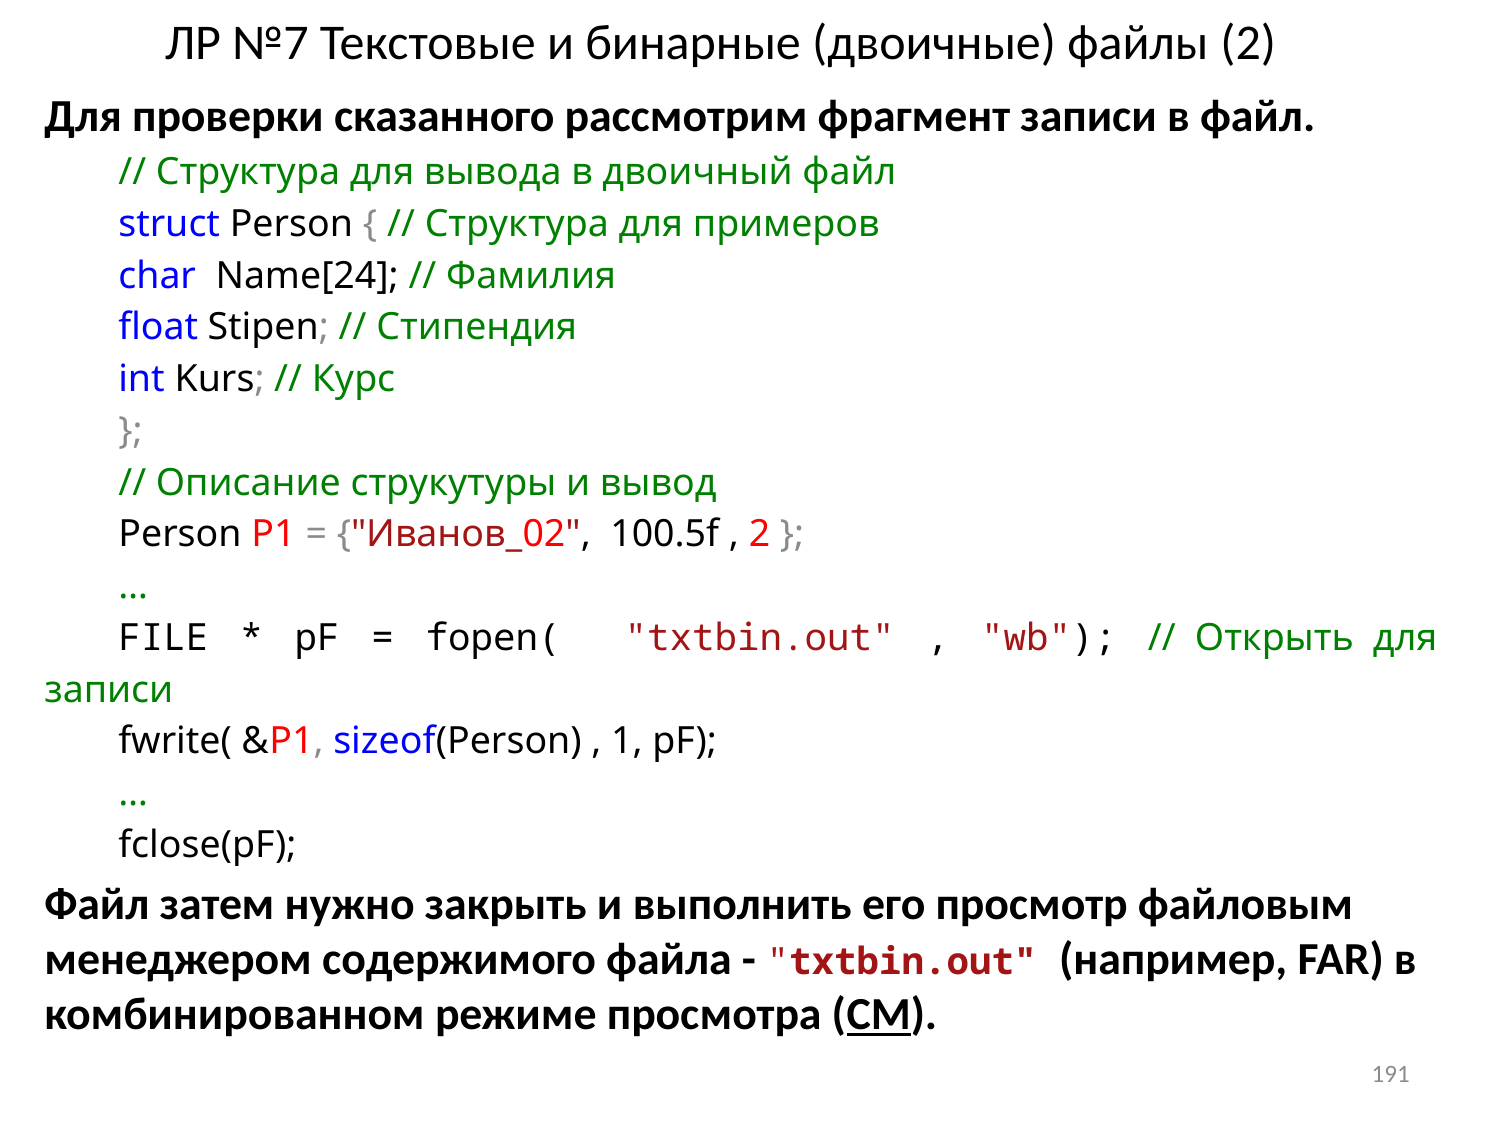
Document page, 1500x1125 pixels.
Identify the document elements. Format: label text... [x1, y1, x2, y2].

title ЛР №7 Текстовые и бинарные (двоичные) файлы (2) [135, 0, 1306, 78]
text_box Для проверки сказанного рассмотрим фрагмент записи в файл. // Структура для вывода в двоичный файл struct Person { // Структура для примеров char Name[24]; // Фамилия float Stipen; // Стипендия int Kurs; // Курс }; // Описание струкутуры и вывод Person P1 = {"Иванов_02", 100.5f , 2 }; … FILE * pF = fopen( "txtbin.out" , "wb"); // Открыть для записи fwrite( &P1, sizeof(Person) , 1, pF); … fclose(pF); Файл затем нужно закрыть и выполнить его просмотр файловым менеджером содержимого файла - "txtbin.out" (например, FAR) в комбинированном режиме просмотра (СМ). [29, 78, 1453, 1047]
slide_number 191 [1074, 1042, 1425, 1103]
